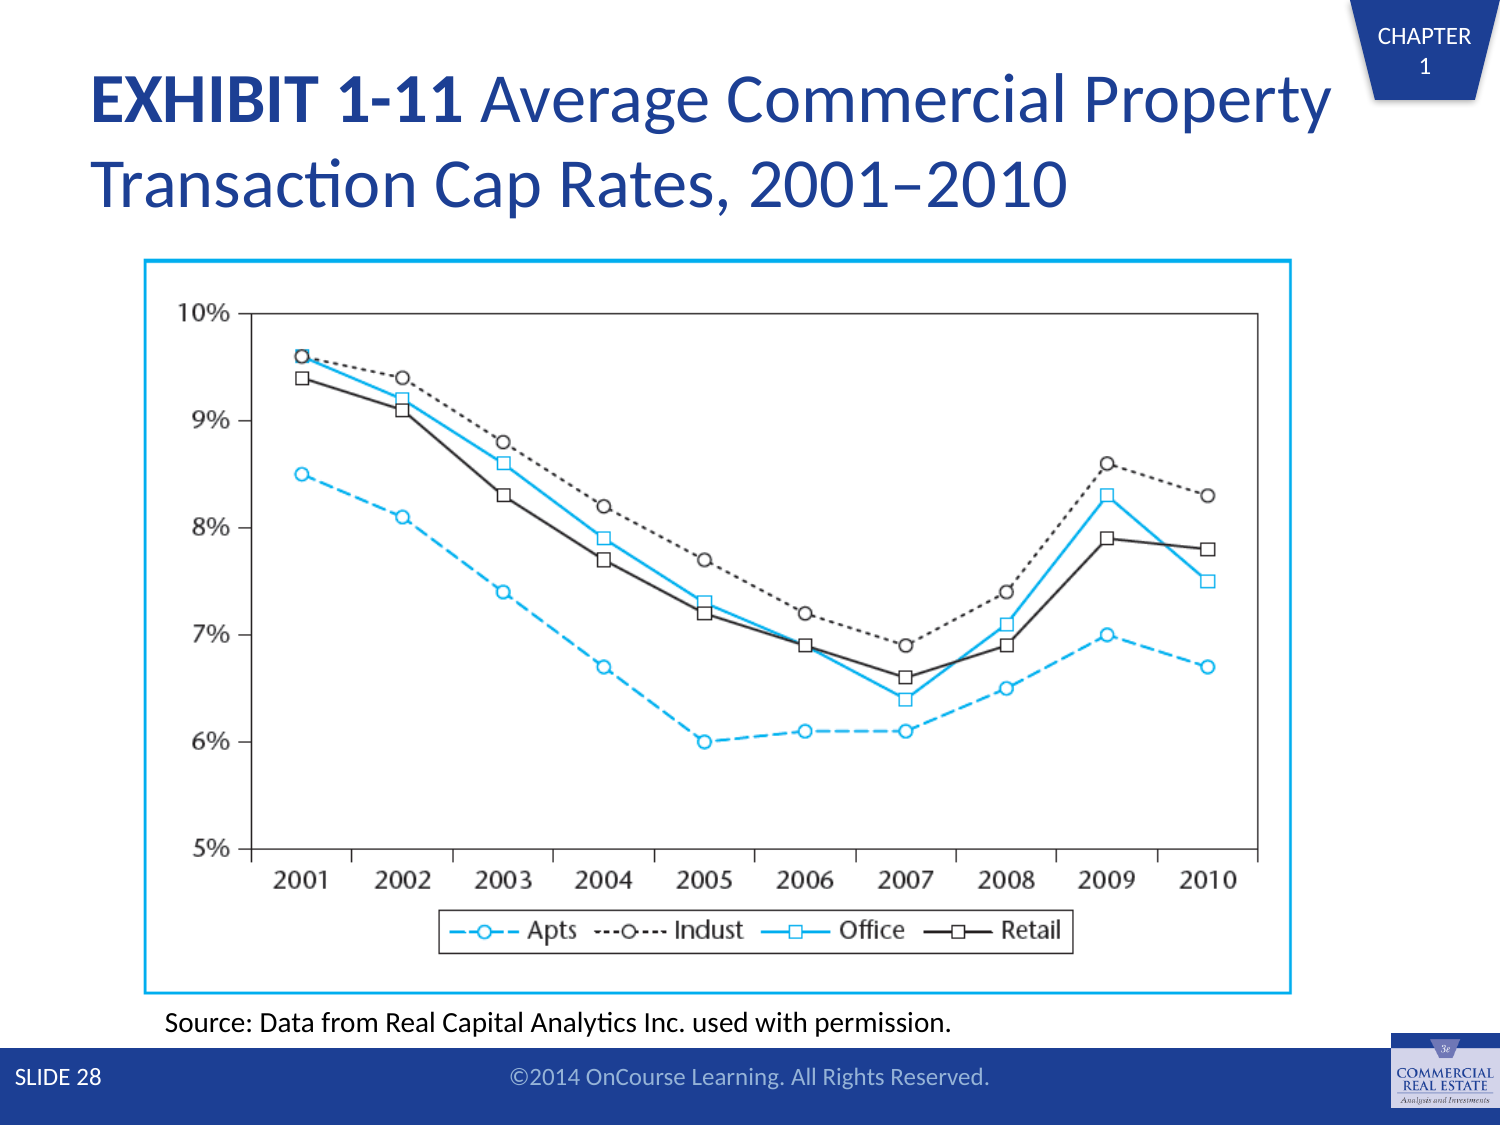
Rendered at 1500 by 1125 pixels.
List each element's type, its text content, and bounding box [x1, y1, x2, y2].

slide_number SLIDE 28 [0, 1052, 350, 1113]
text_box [137, 252, 1351, 1046]
picture [1391, 1033, 1500, 1108]
title EXHIBIT 1-11 Average Commercial Property Transaction Cap Rates, 2001–2010 [75, 45, 1425, 233]
